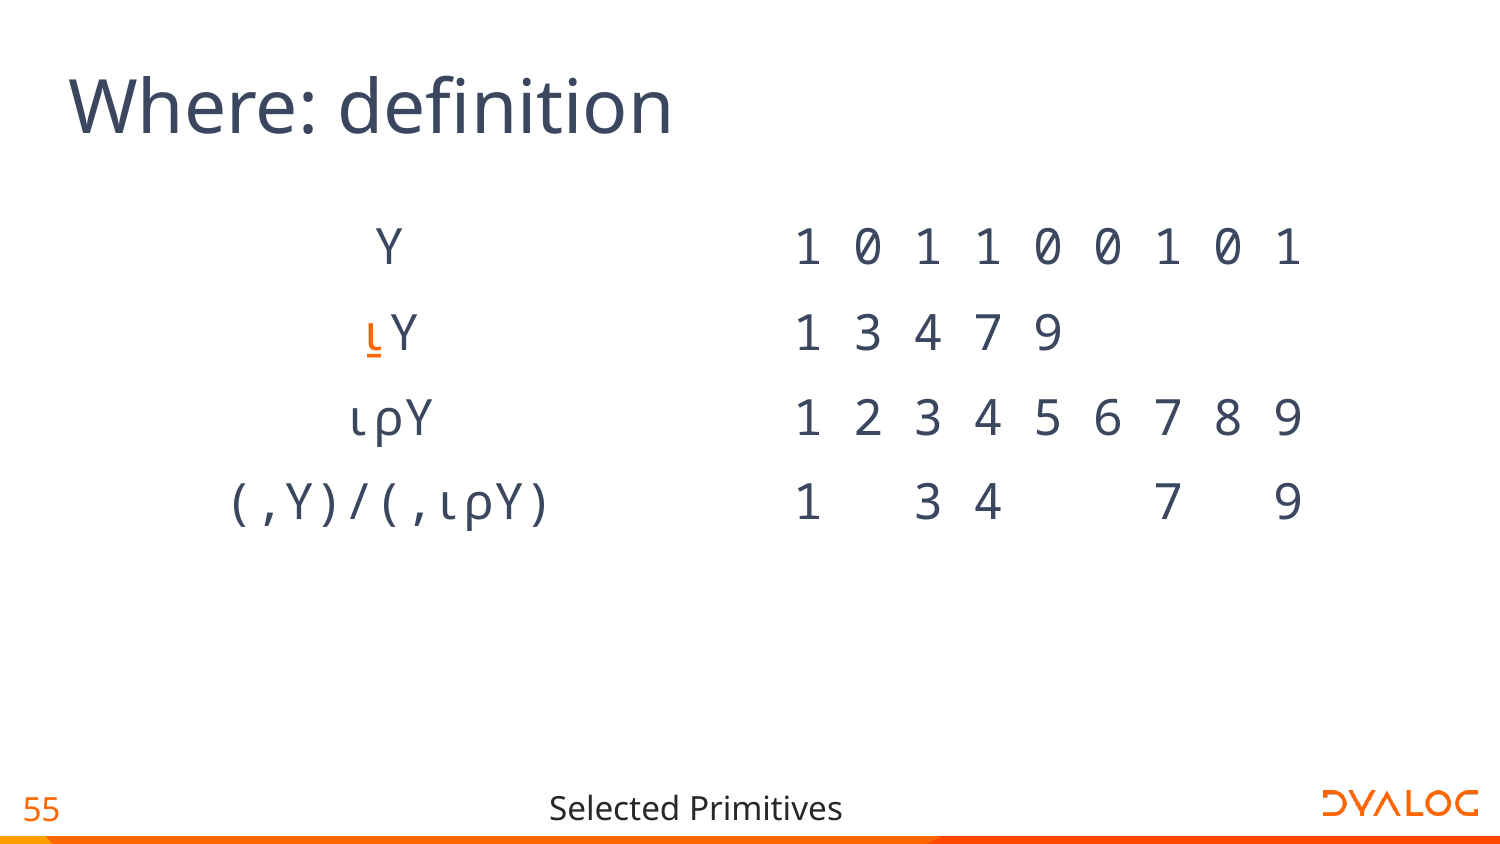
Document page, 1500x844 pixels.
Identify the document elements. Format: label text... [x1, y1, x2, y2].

picture [0, 836, 1500, 844]
title Where: definition [53, 43, 1453, 157]
list Y ⍸Y ⍳⍴Y (,Y)/(,⍳⍴Y) [53, 207, 727, 740]
list 1 0 1 1 0 0 1 0 1 1 3 4 7 9 1 2 3 4 5 6 7 8 9 1 3 4 7 9 [778, 207, 1453, 740]
picture [1323, 790, 1478, 816]
